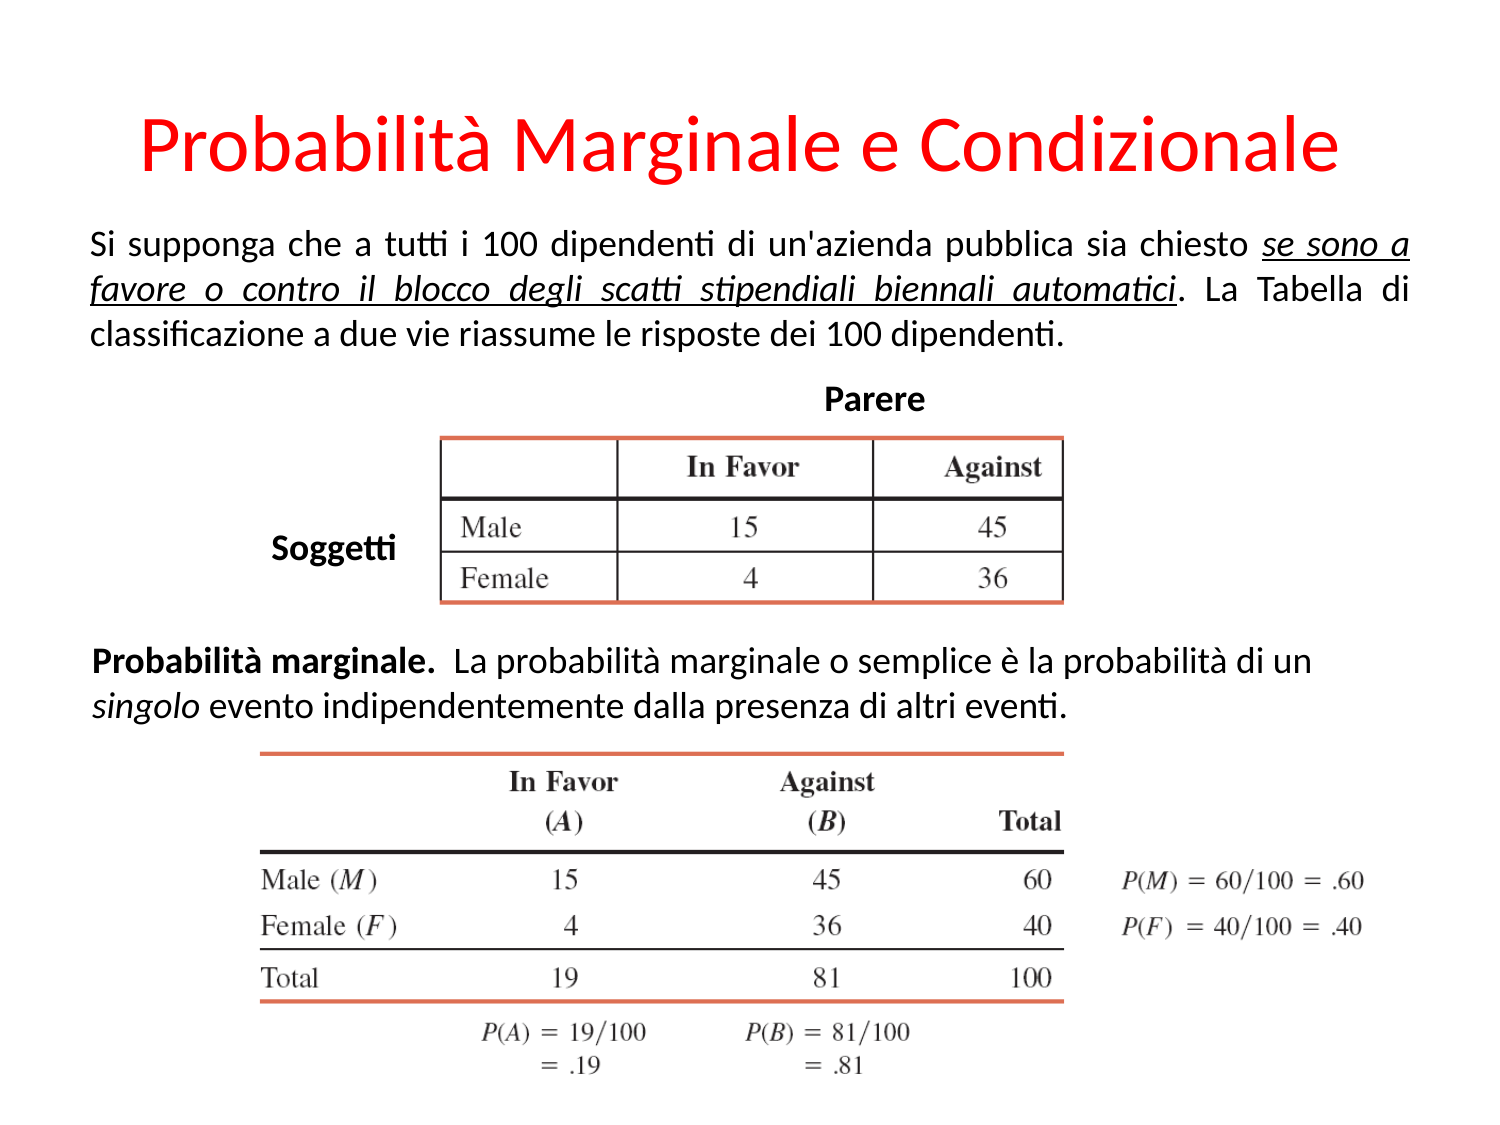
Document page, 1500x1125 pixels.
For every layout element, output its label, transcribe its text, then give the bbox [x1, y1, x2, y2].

text_box Probabilità marginale. La probabilità marginale o semplice è la probabilità di un singolo evento indipendentemente dalla presenza di altri eventi. [77, 628, 1428, 734]
title Probabilità Marginale e Condizionale [75, 45, 1425, 211]
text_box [203, 366, 1075, 618]
text_box Si supponga che a tutti i 100 dipendenti di un'azienda pubblica sia chiesto se sono a favore o contro il blocco degli scatti stipendiali biennali automatici. La Tabella di classificazione a due vie riassume le risposte dei 100 dipendenti. [74, 211, 1425, 362]
picture [244, 740, 1397, 1090]
